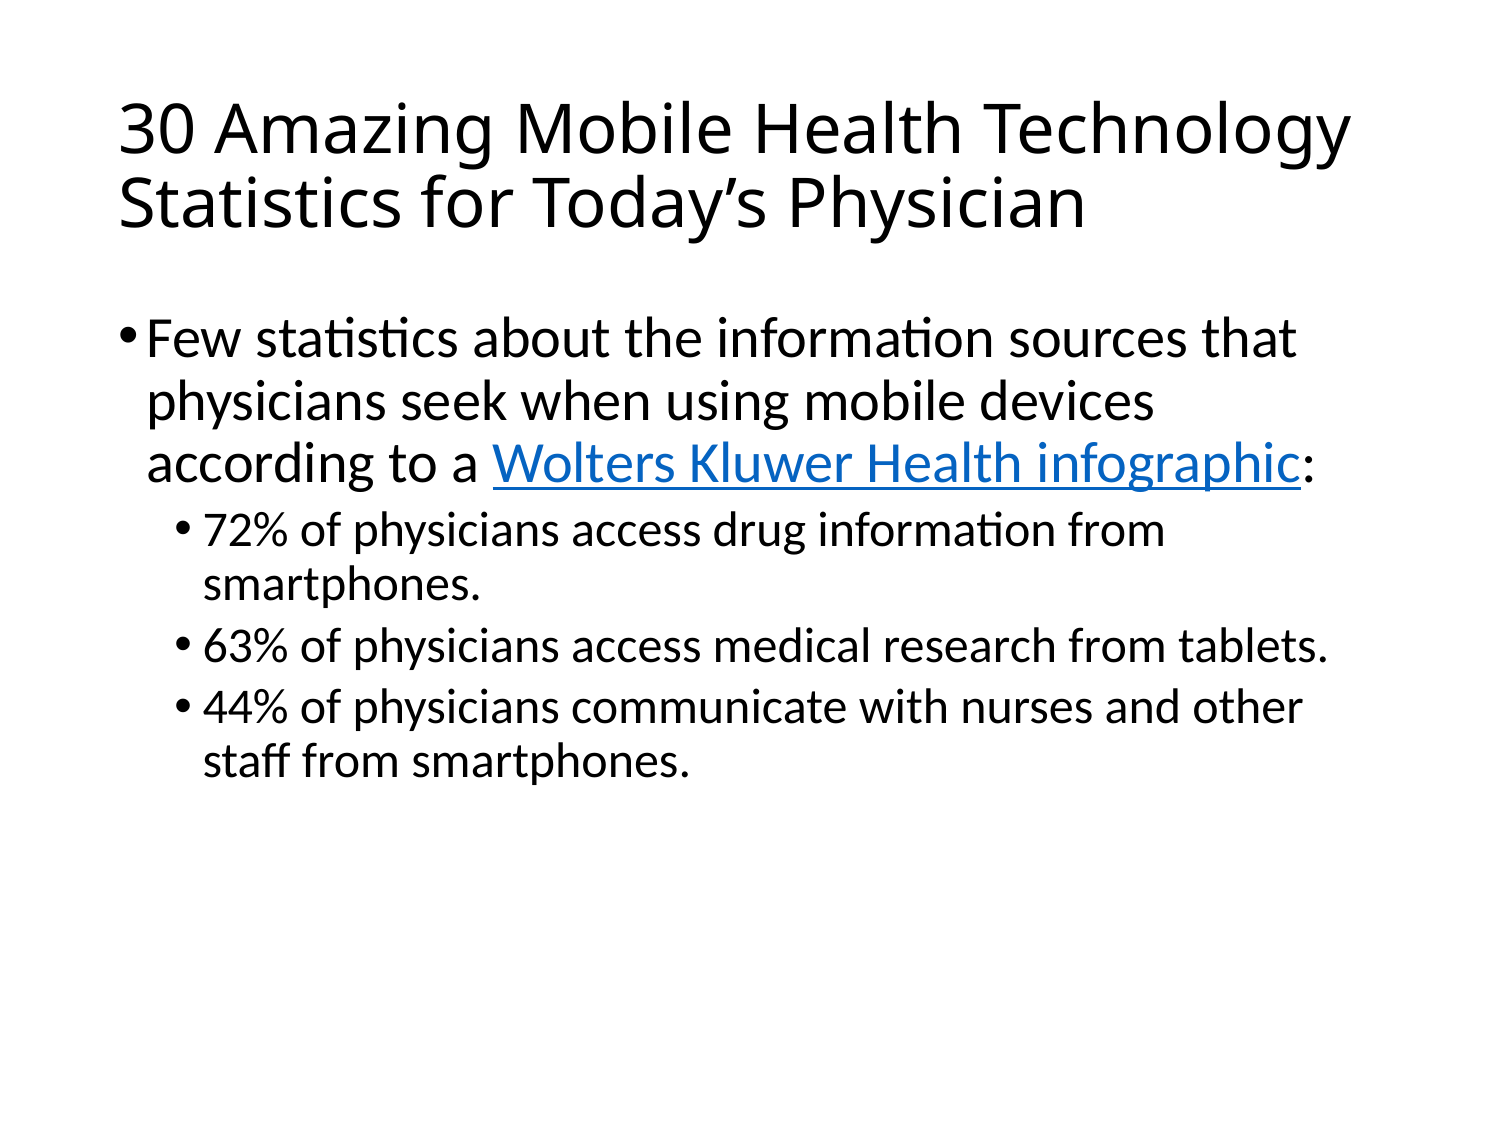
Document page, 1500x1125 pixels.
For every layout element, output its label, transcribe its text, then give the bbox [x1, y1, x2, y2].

list Few statistics about the information sources that physicians seek when using mobile devices according to a Wolters Kluwer Health infographic: 72% of physicians access drug information from smartphones. 63% of physicians access medical research from tablets. 44% of physicians communicate with nurses and other staff from smartphones. [103, 299, 1397, 1014]
title 30 Amazing Mobile Health Technology Statistics for Today’s Physician [103, 59, 1397, 278]
